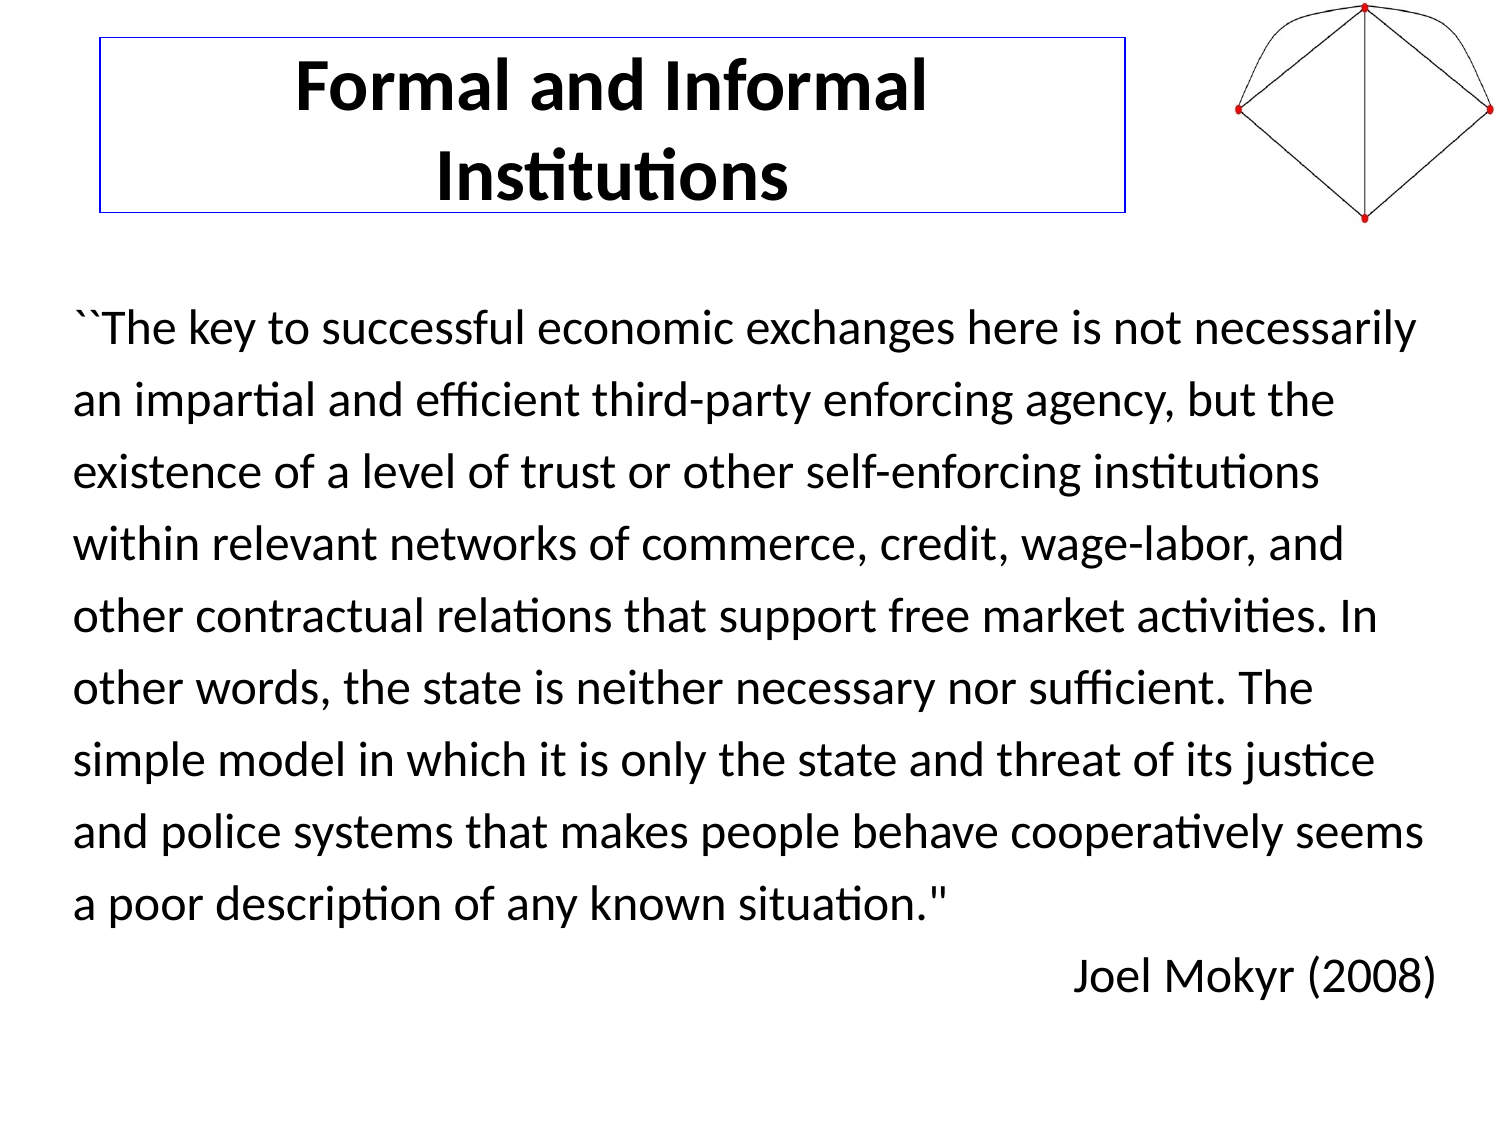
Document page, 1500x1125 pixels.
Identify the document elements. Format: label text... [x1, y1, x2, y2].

text_box ``The key to successful economic exchanges here is not necessarily an impartial and efficient third-party enforcing agency, but the existence of a level of trust or other self-enforcing institutions within relevant networks of commerce, credit, wage-labor, and other contractual relations that support free market activities. In other words, the state is neither necessary nor sufficient. The simple model in which it is only the state and threat of its justice and police systems that makes people behave cooperatively seems a poor description of any known situation." Joel Mokyr (2008) [57, 275, 1453, 1075]
text_box Formal and Informal Institutions [99, 37, 1125, 213]
picture [1233, 0, 1497, 226]
